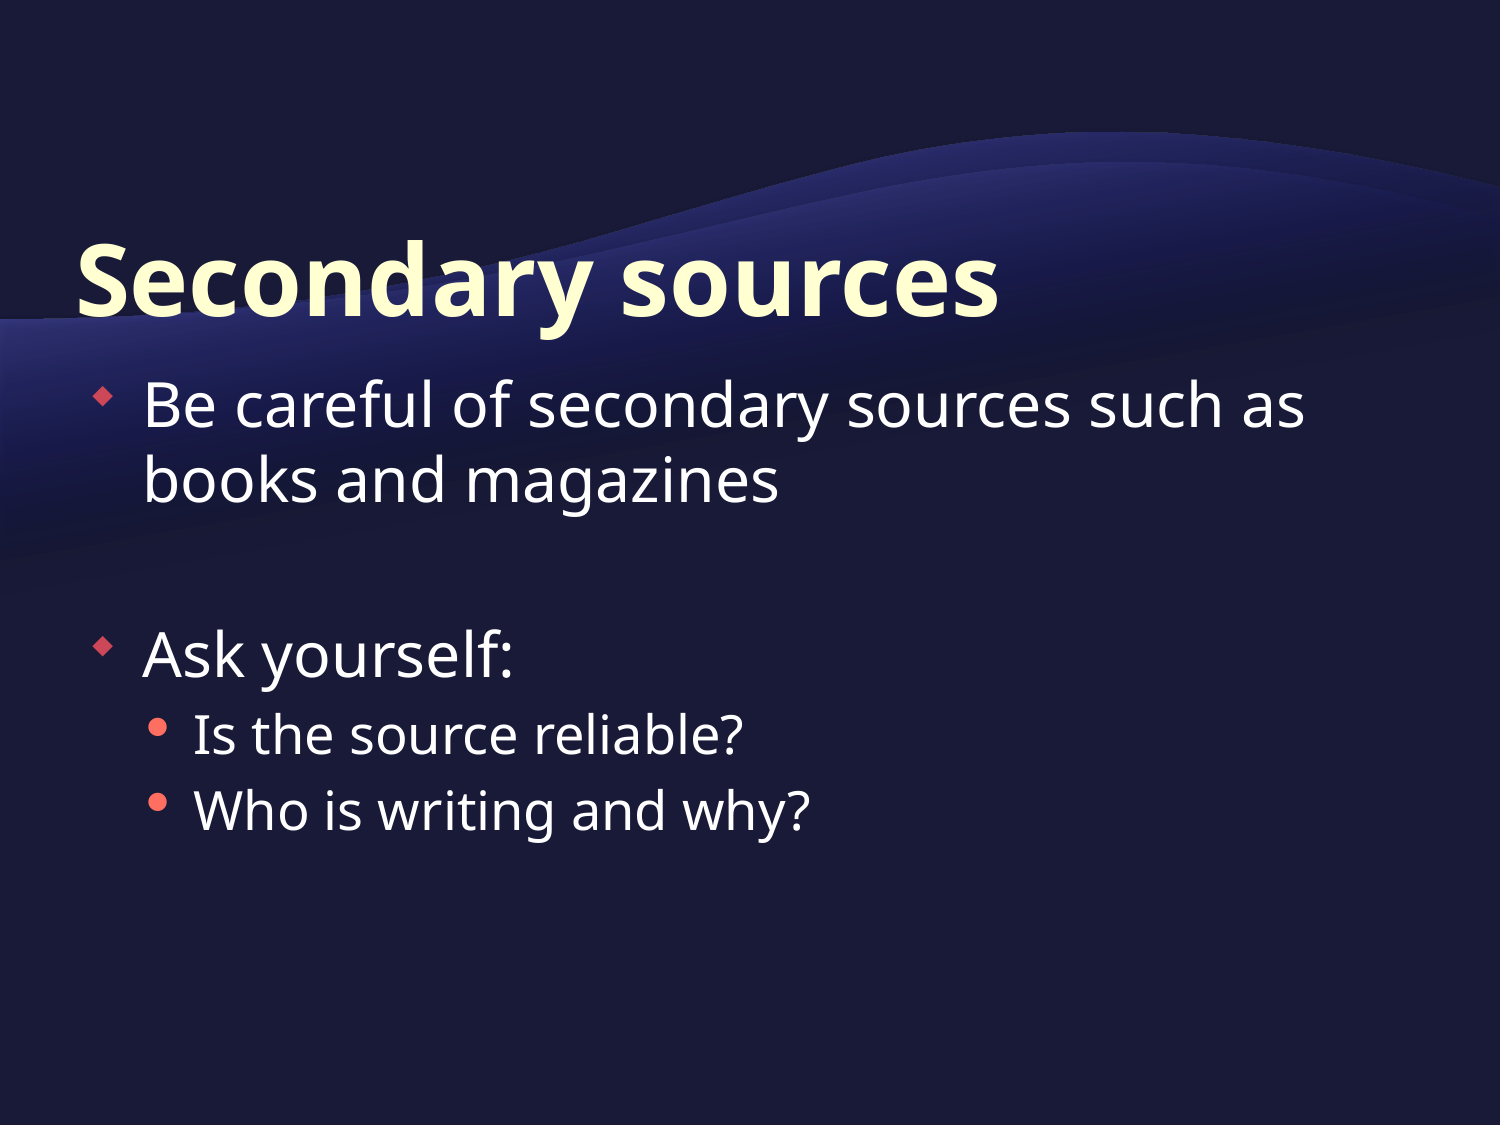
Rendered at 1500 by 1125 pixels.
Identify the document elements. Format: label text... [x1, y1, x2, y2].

list Be careful of secondary sources such as books and magazines Ask yourself: Is the source reliable? Who is writing and why? [75, 357, 1425, 1033]
title Secondary sources [75, 87, 1425, 338]
